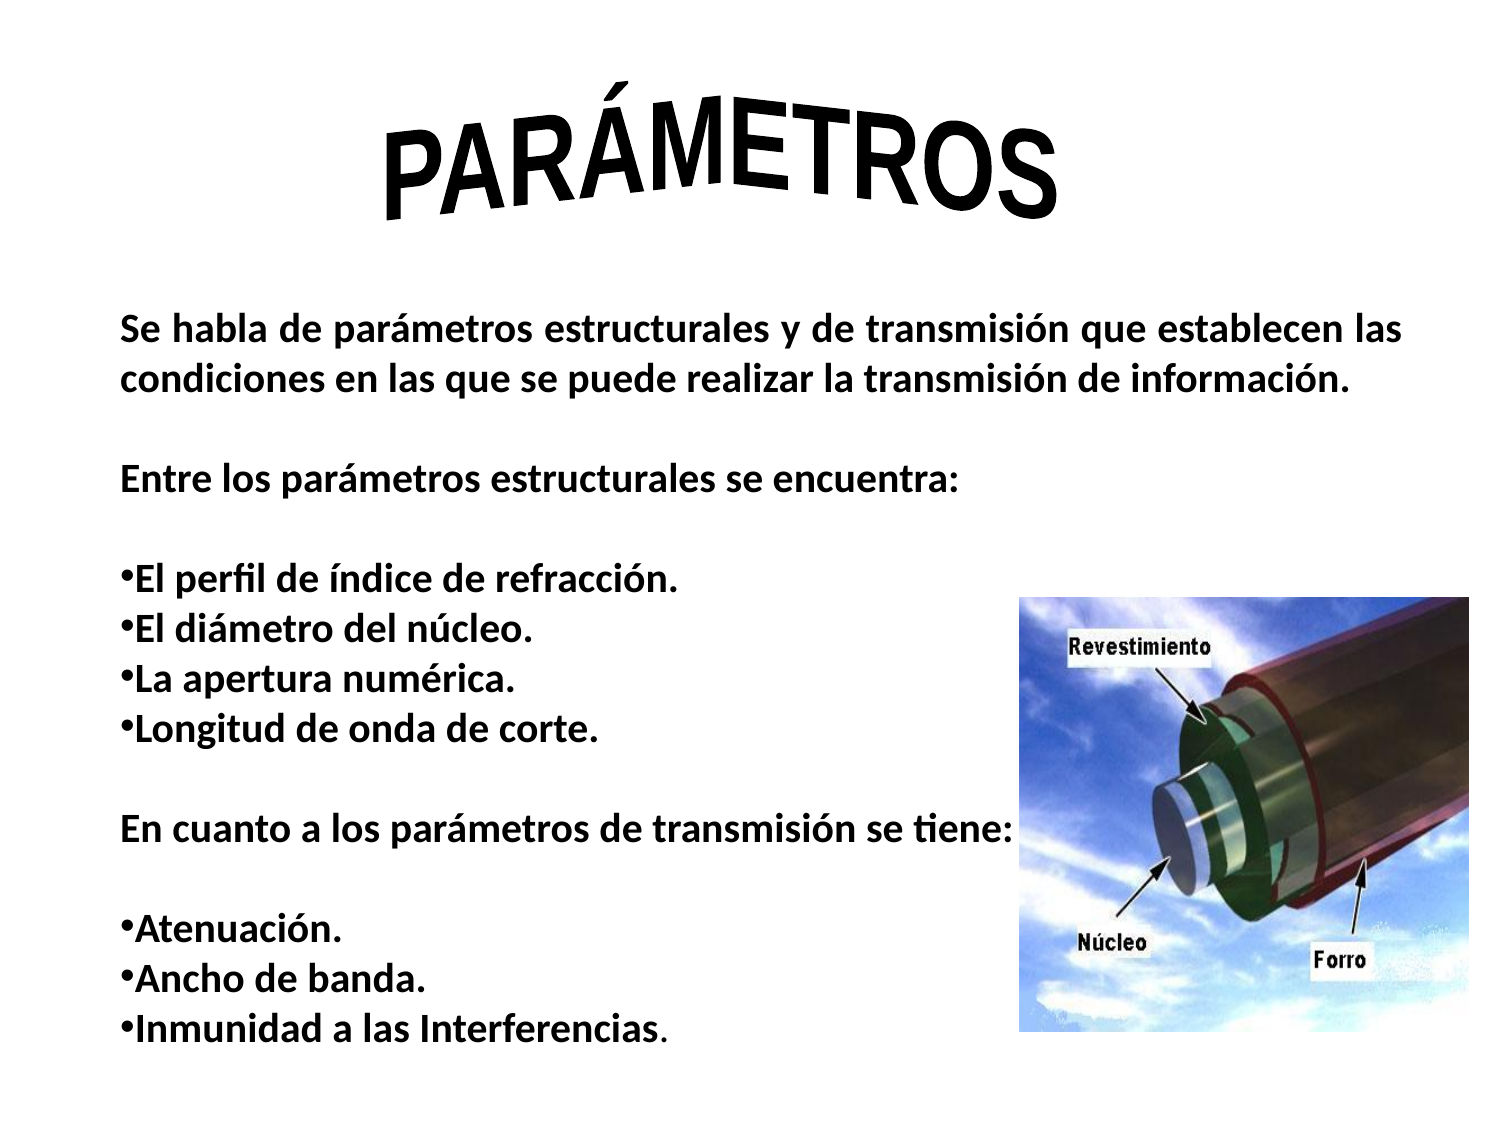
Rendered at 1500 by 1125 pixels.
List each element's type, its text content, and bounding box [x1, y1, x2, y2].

text_box Se habla de parámetros estructurales y de transmisión que establecen las condiciones en las que se puede realizar la transmisión de información. Entre los parámetros estructurales se encuentra: El perfil de índice de refracción. El diámetro del núcleo. La apertura numérica. Longitud de onda de corte. En cuanto a los parámetros de transmisión se tiene: Atenuación. Ancho de banda. Inmunidad a las Interferencias. [105, 292, 1418, 1125]
picture [1019, 597, 1469, 1032]
